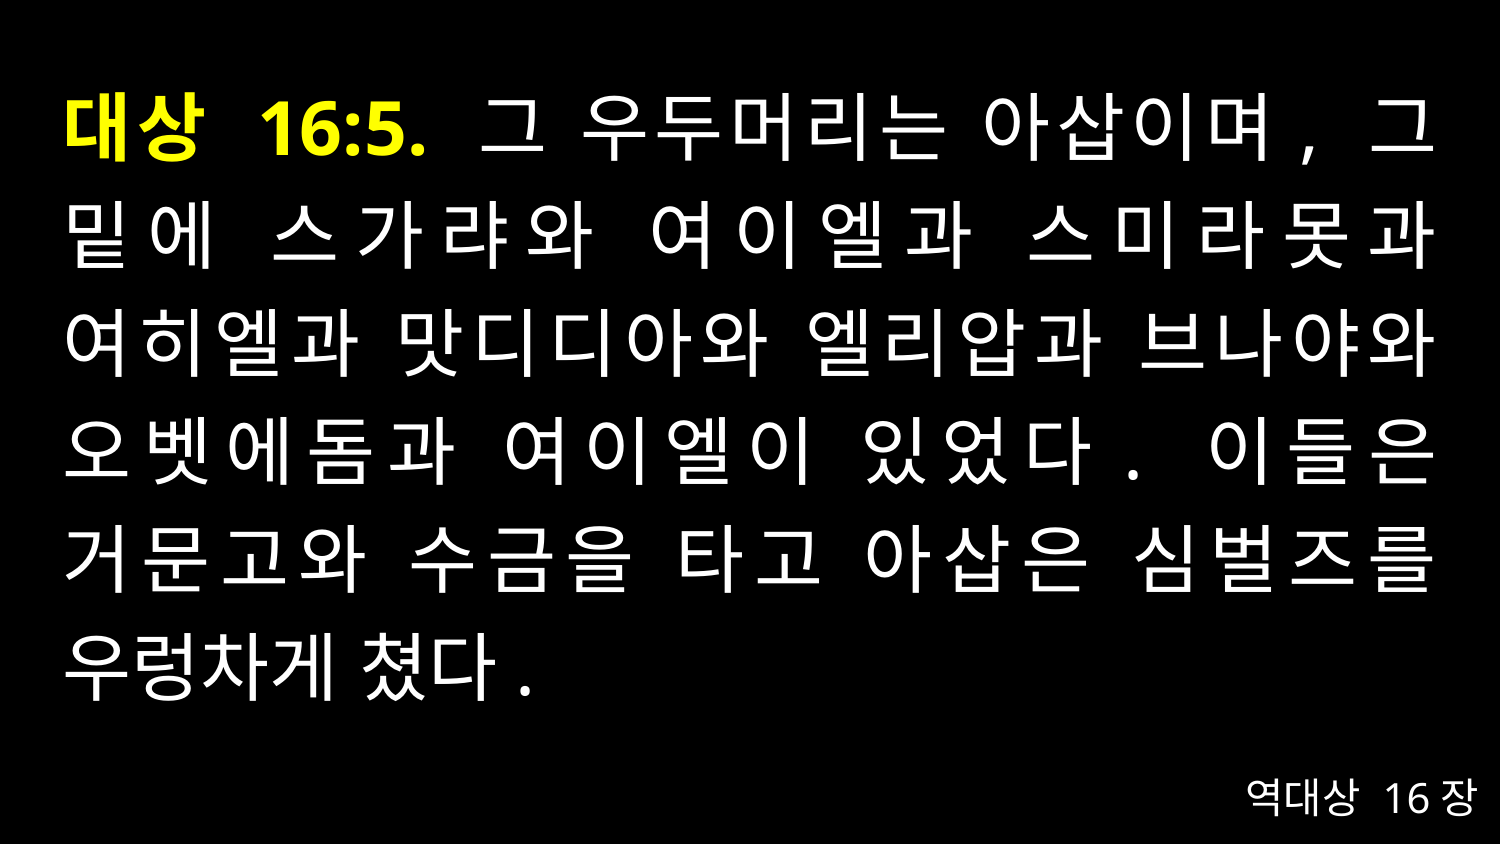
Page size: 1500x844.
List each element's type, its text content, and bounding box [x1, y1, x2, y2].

subtitle 역대상 16장 [916, 770, 1500, 844]
title 대상 16:5. 그 우두머리는 아삽이며, 그 밑에 스가랴와 여이엘과 스미라못과 여히엘과 맛디디아와 엘리압과 브나야와 오벳에돔과 여이엘이 있었다. 이들은 거문고와 수금을 타고 아삽은 심벌즈를 우렁차게 쳤다. [0, 0, 1500, 844]
